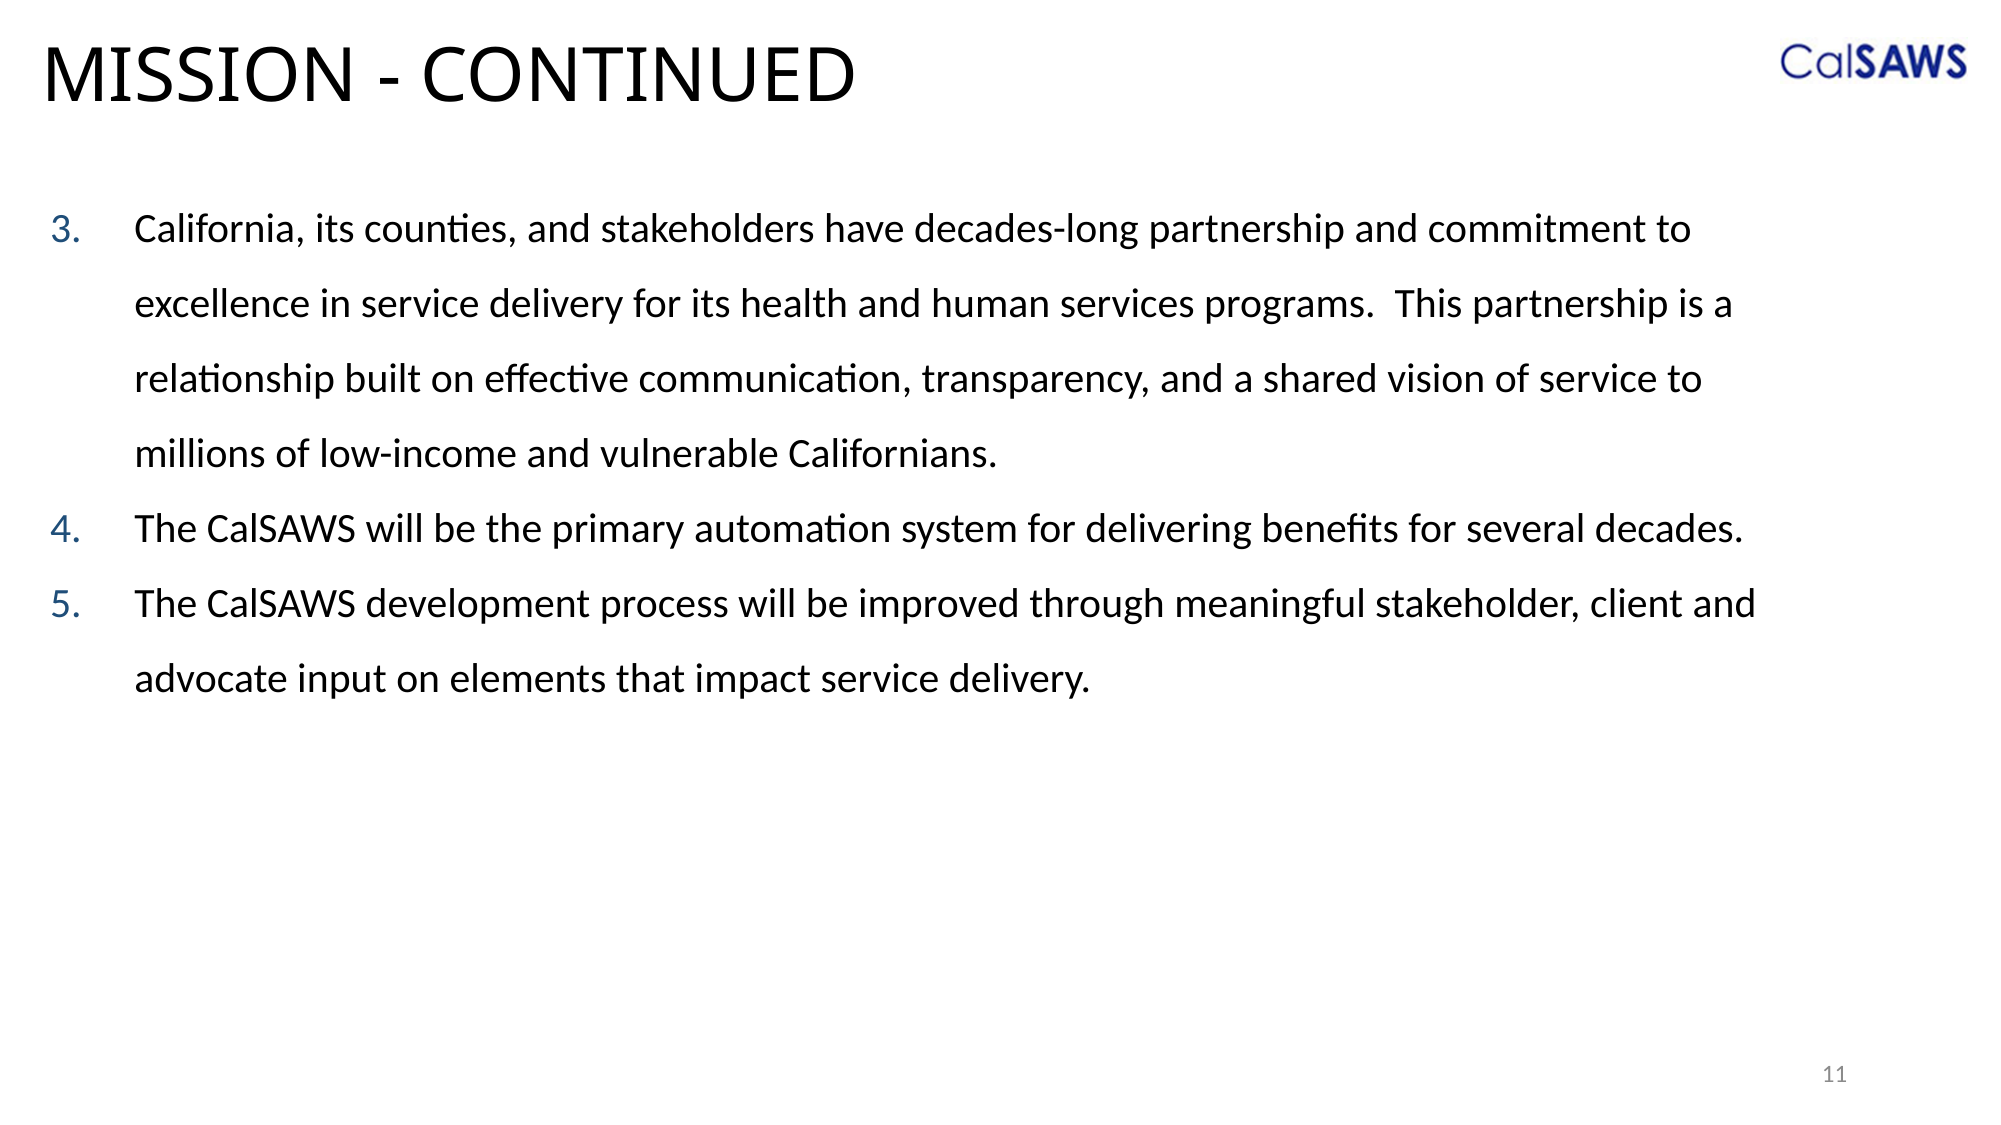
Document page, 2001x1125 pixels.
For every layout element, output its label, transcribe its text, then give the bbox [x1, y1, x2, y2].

slide_number 11 [1412, 1042, 1863, 1103]
title MISSION - CONTINUED [26, 29, 1863, 218]
picture [1780, 37, 1968, 84]
list California, its counties, and stakeholders have decades-long partnership and commitment to excellence in service delivery for its health and human services programs. This partnership is a relationship built on effective communication, transparency, and a shared vision of service to millions of low-income and vulnerable Californians. The CalSAWS will be the primary automation system for delivering benefits for several decades. The CalSAWS development process will be improved through meaningful stakeholder, client and advocate input on elements that impact service delivery. [34, 168, 1854, 909]
